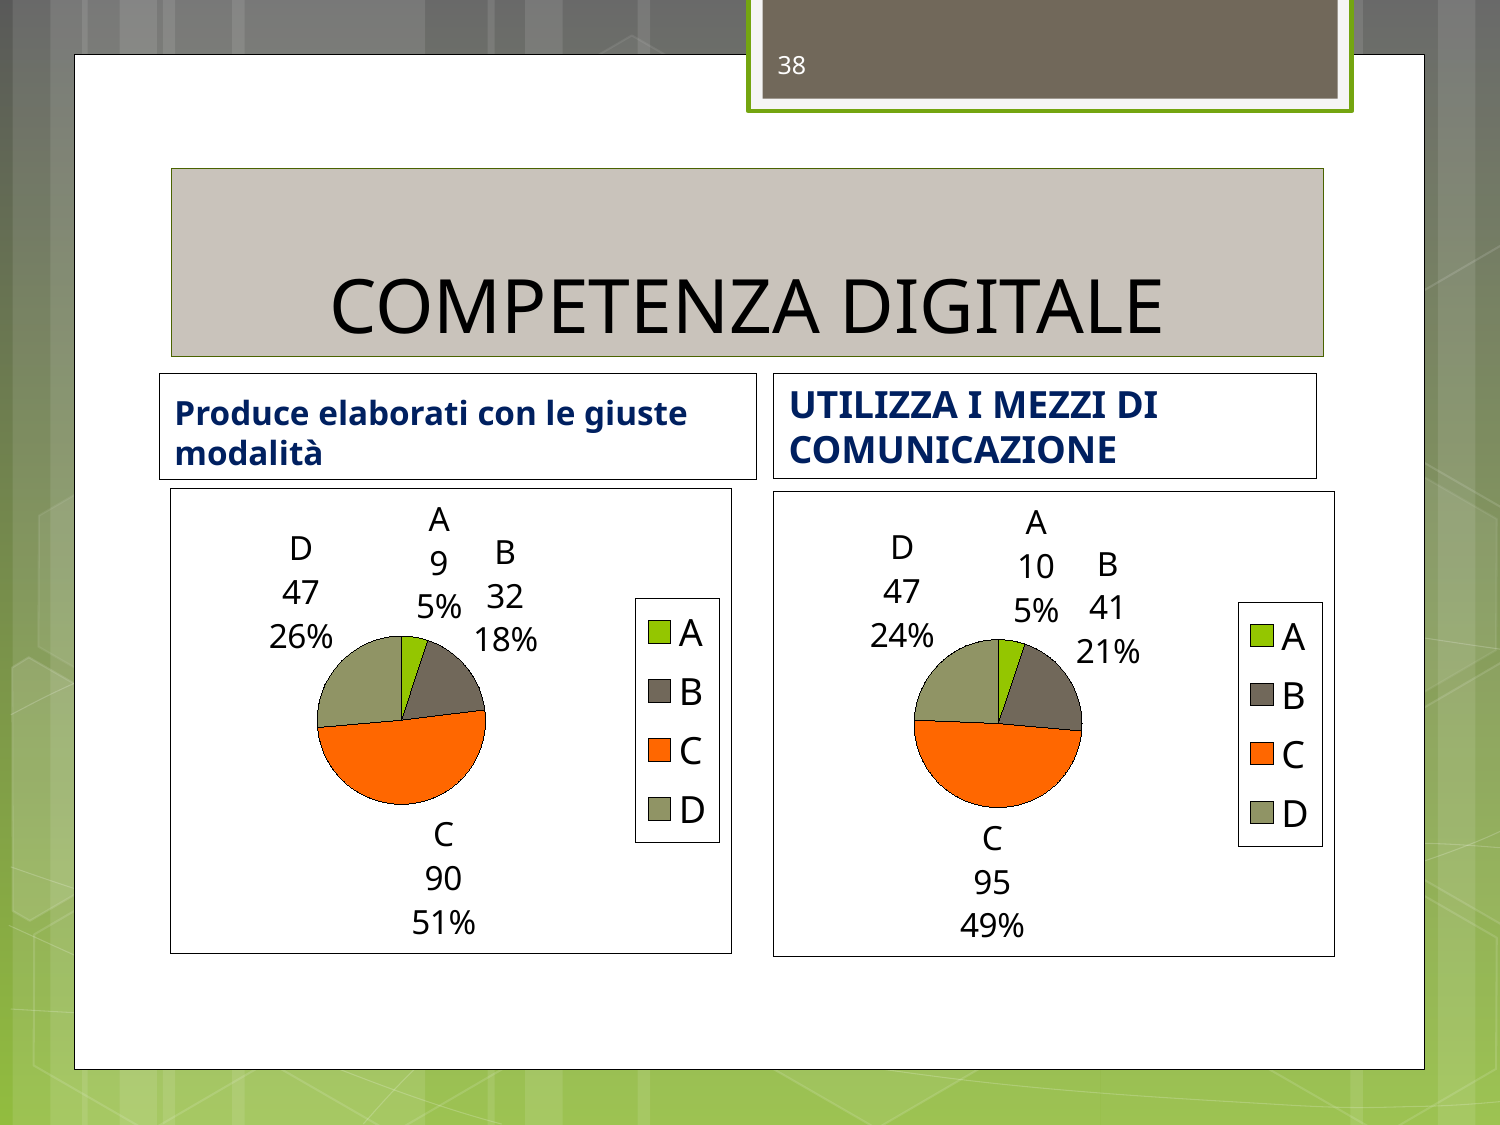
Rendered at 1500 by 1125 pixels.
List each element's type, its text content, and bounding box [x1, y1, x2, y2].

slide_number 38 [762, 36, 982, 97]
chart [773, 491, 1335, 957]
title COMPETENZA DIGITALE [171, 168, 1324, 357]
list UTILIZZA I MEZZI DI COMUNICAZIONE [773, 373, 1317, 479]
chart [170, 487, 733, 954]
list Produce elaborati con le giuste modalità [159, 373, 757, 480]
